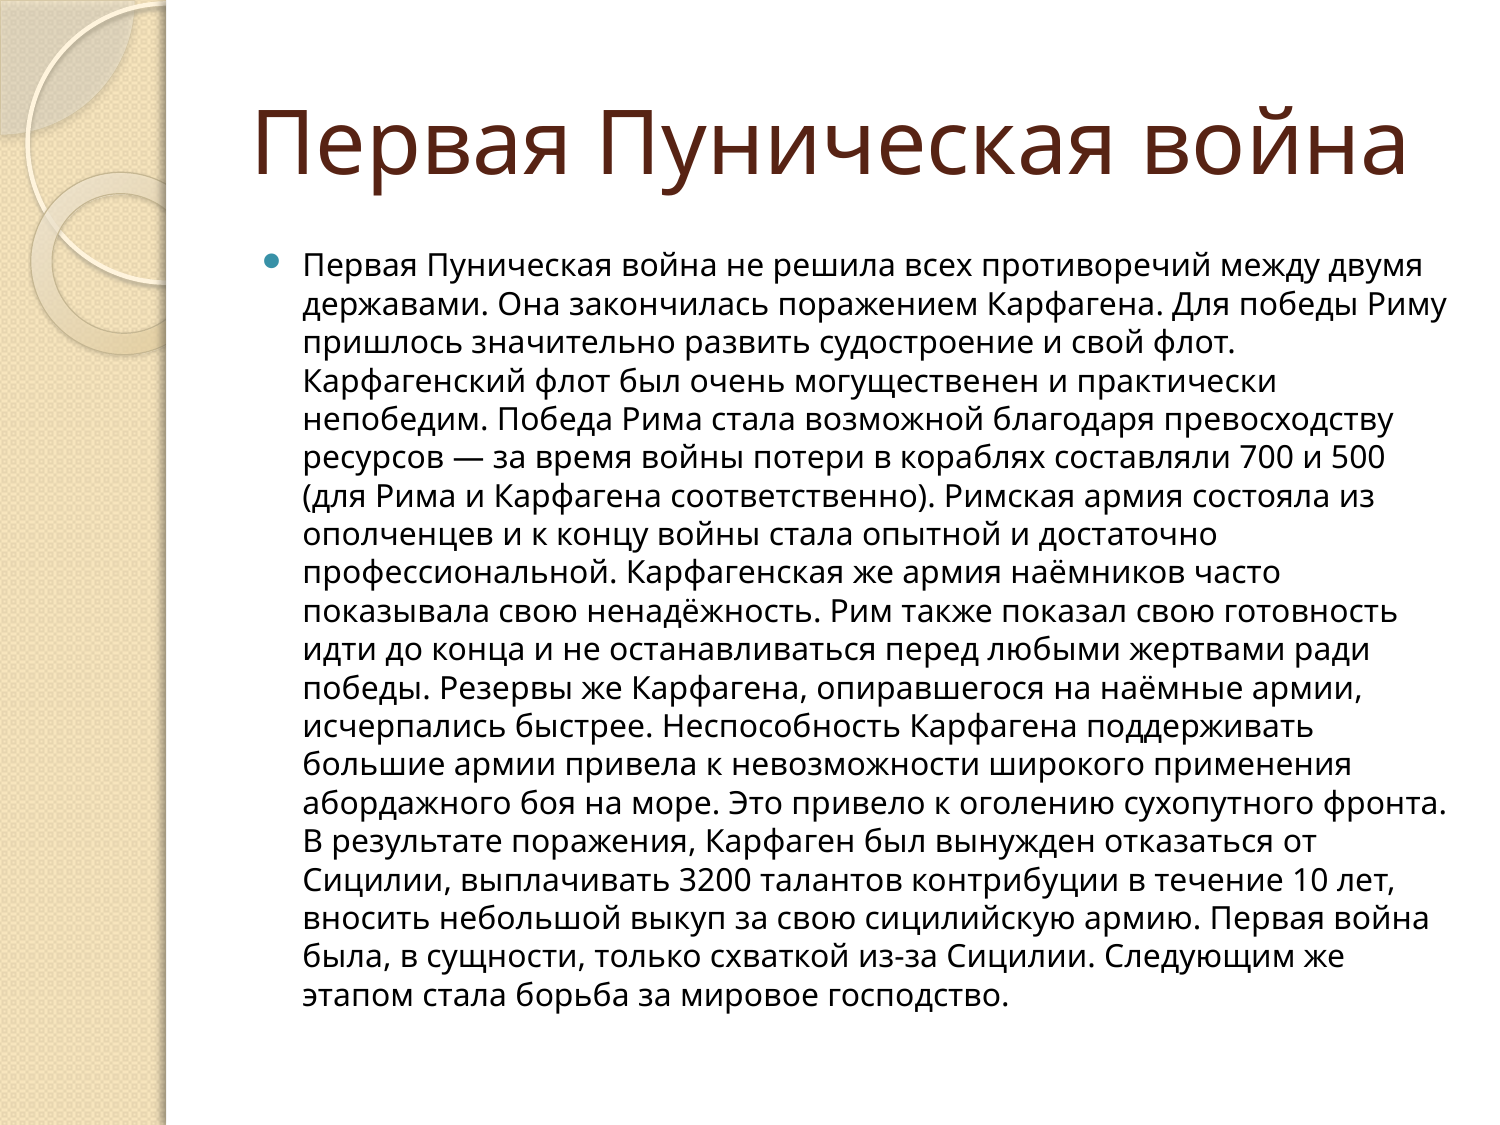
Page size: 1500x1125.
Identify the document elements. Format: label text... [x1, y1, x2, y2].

list Первая Пуническая война не решила всех противоречий между двумя державами. Она закончилась поражением Карфагена. Для победы Риму пришлось значительно развить судостроение и свой флот. Карфагенский флот был очень могущественен и практически непобедим. Победа Рима стала возможной благодаря превосходству ресурсов — за время войны потери в кораблях составляли 700 и 500 (для Рима и Карфагена соответственно). Римская армия состояла из ополченцев и к концу войны стала опытной и достаточно профессиональной. Карфагенская же армия наёмников часто показывала свою ненадёжность. Рим также показал свою готовность идти до конца и не останавливаться перед любыми жертвами ради победы. Резервы же Карфагена, опиравшегося на наёмные армии, исчерпались быстрее. Неспособность Карфагена поддерживать большие армии привела к невозможности широкого применения абордажного боя на море. Это привело к оголению сухопутного фронта. В результате поражения, Карфаген был вынужден отказаться от Сицилии, выплачивать 3200 талантов контрибуции в течение 10 лет, вносить небольшой выкуп за свою сицилийскую армию. Первая война была, в сущности, только схваткой из-за Сицилии. Следующим же этапом стала борьба за мировое господство. [235, 237, 1466, 1025]
title Первая Пуническая война [235, 45, 1466, 233]
